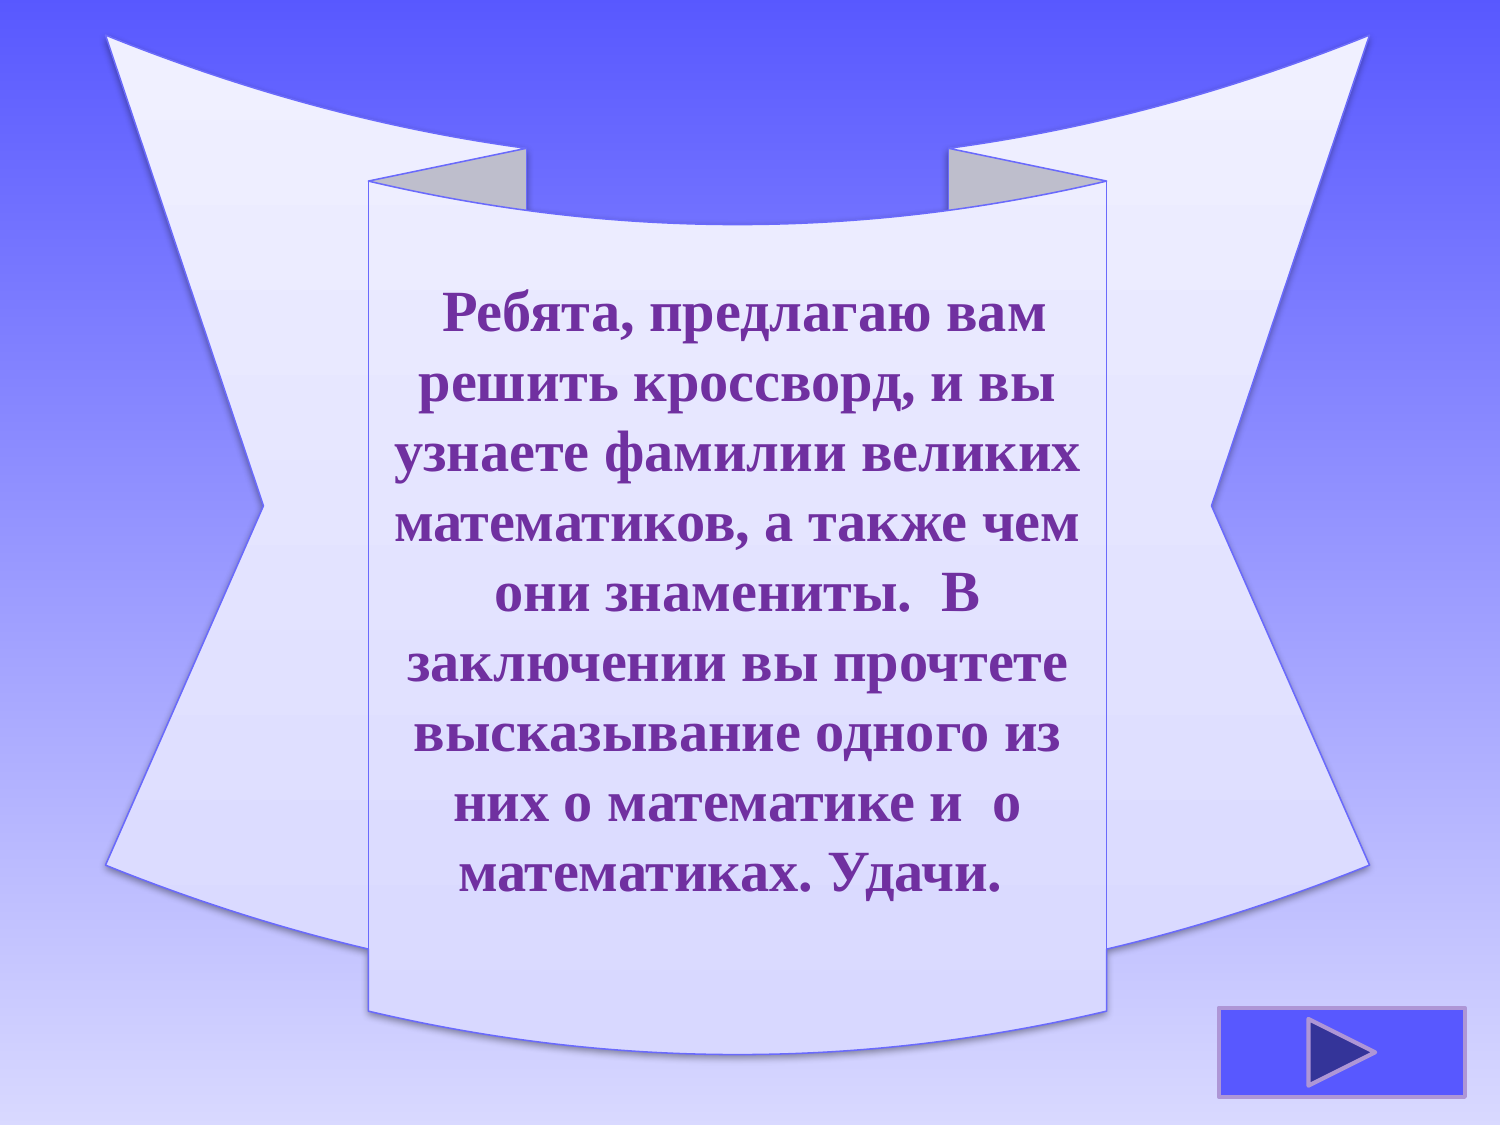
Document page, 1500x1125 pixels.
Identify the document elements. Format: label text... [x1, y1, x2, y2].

text_box [1217, 1006, 1467, 1099]
text_box Ребята, предлагаю вам решить кроссворд, и вы узнаете фамилии великих математиков, а также чем они знамениты. В заключении вы прочтете высказывание одного из них о математике и о математиках. Удачи. [104, 34, 1371, 1056]
